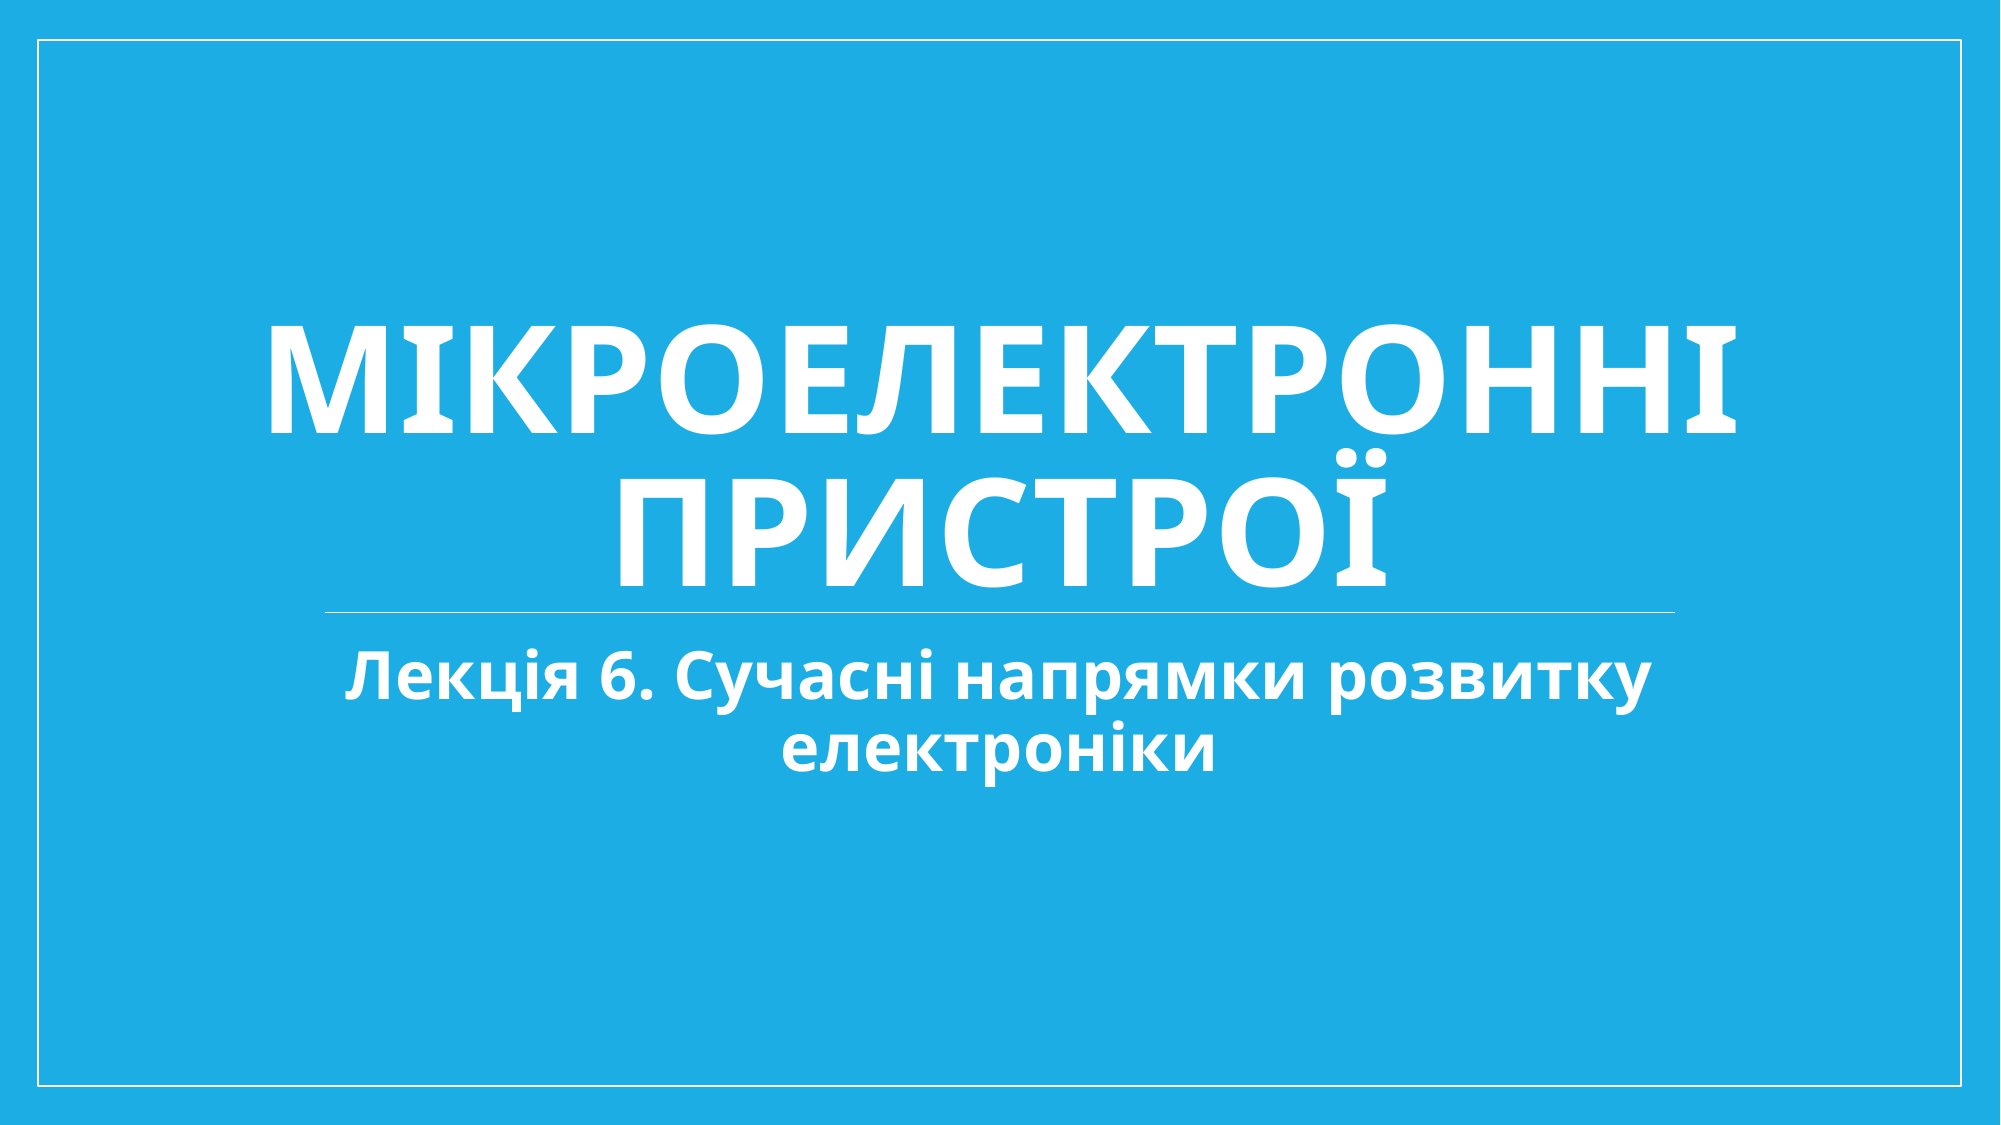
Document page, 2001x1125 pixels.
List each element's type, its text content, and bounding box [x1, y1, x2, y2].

subtitle Лекція 6. Сучасні напрямки розвитку електроніки [280, 634, 1719, 863]
title Мікроелектронні пристрої [182, 144, 1818, 625]
